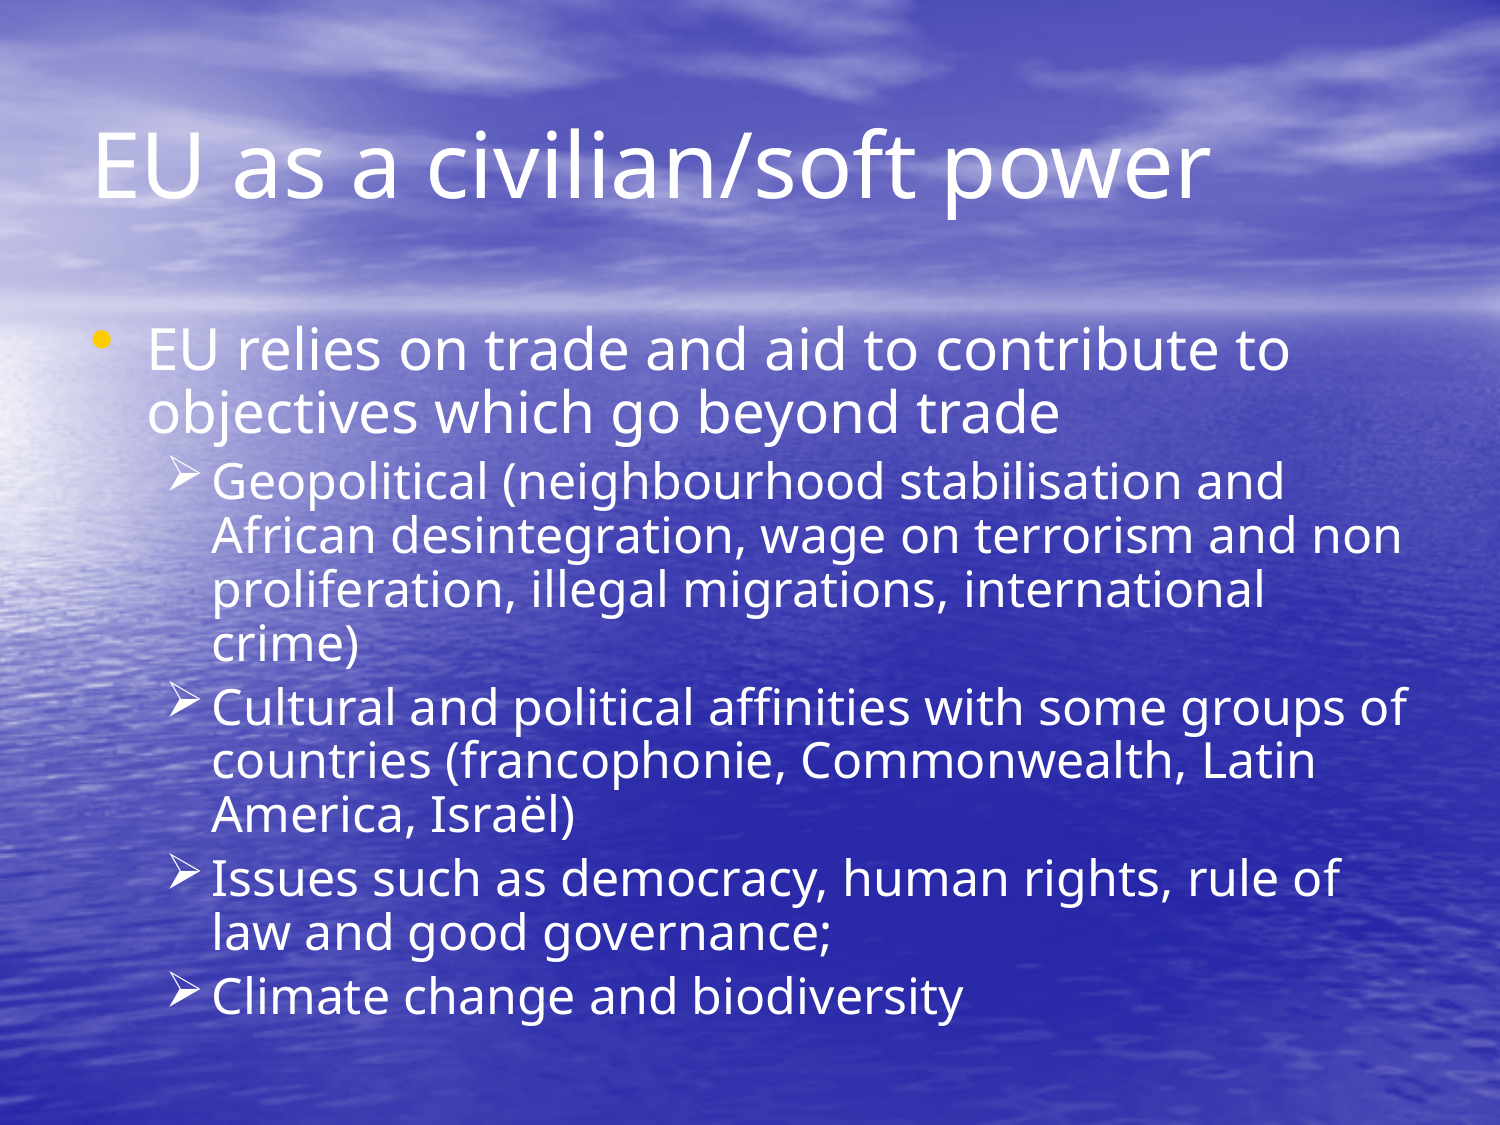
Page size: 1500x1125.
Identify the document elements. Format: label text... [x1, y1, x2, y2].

list EU relies on trade and aid to contribute to objectives which go beyond trade Geopolitical (neighbourhood stabilisation and African desintegration, wage on terrorism and non proliferation, illegal migrations, international crime) Cultural and political affinities with some groups of countries (francophonie, Commonwealth, Latin America, Israël) Issues such as democracy, human rights, rule of law and good governance; Climate change and biodiversity [74, 312, 1426, 988]
title EU as a civilian/soft power [74, 47, 1426, 276]
